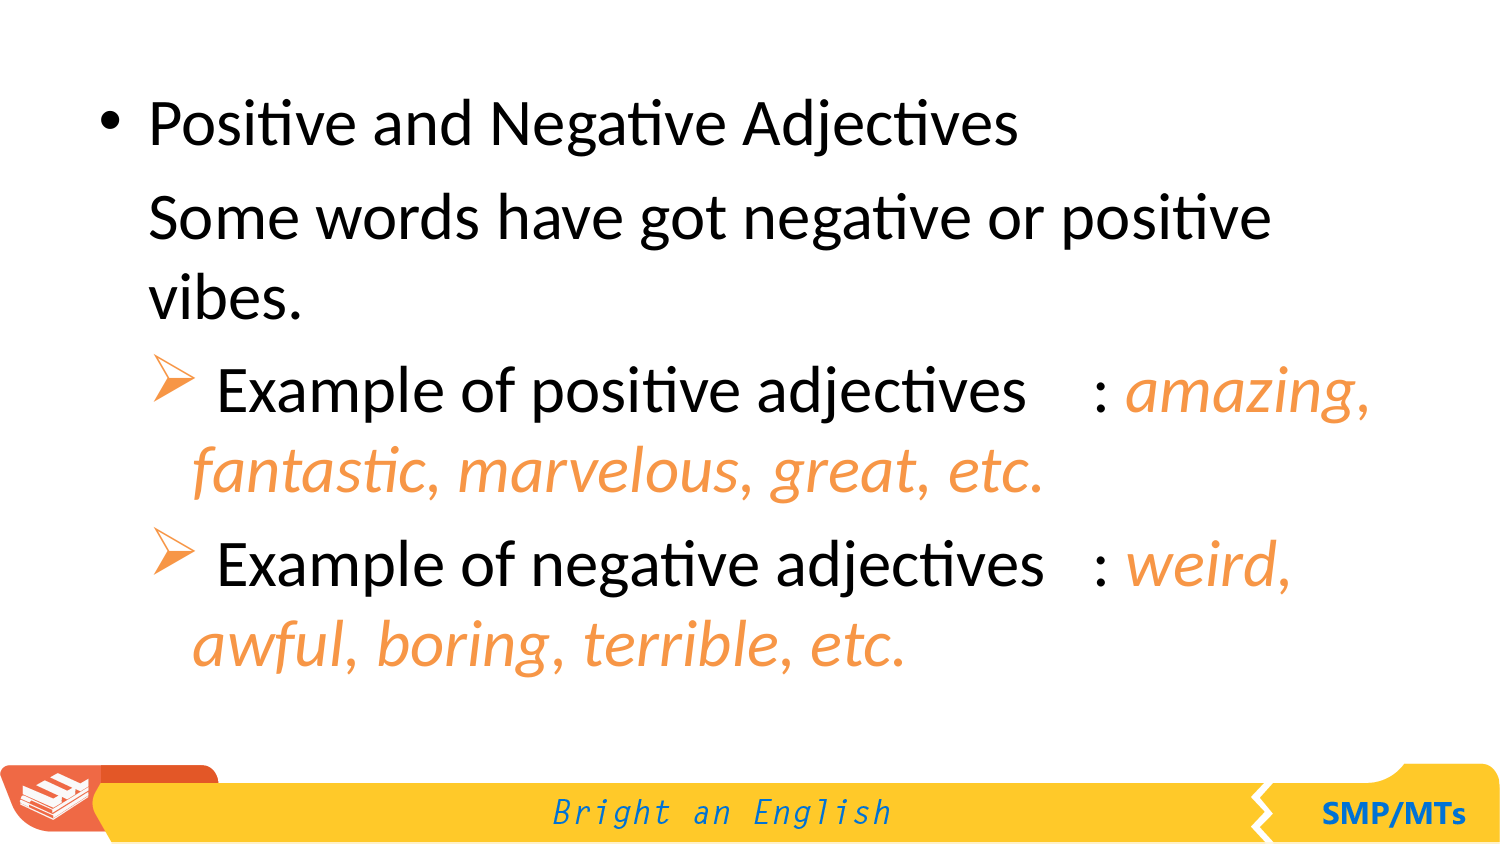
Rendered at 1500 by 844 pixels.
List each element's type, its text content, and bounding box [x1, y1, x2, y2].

picture [0, 763, 1500, 844]
text_box Positive and Negative Adjectives Some words have got negative or positive vibes. Example of positive adjectives : amazing, fantastic, marvelous, great, etc. Example of negative adjectives : weird, awful, boring, terrible, etc. [74, 71, 1425, 760]
